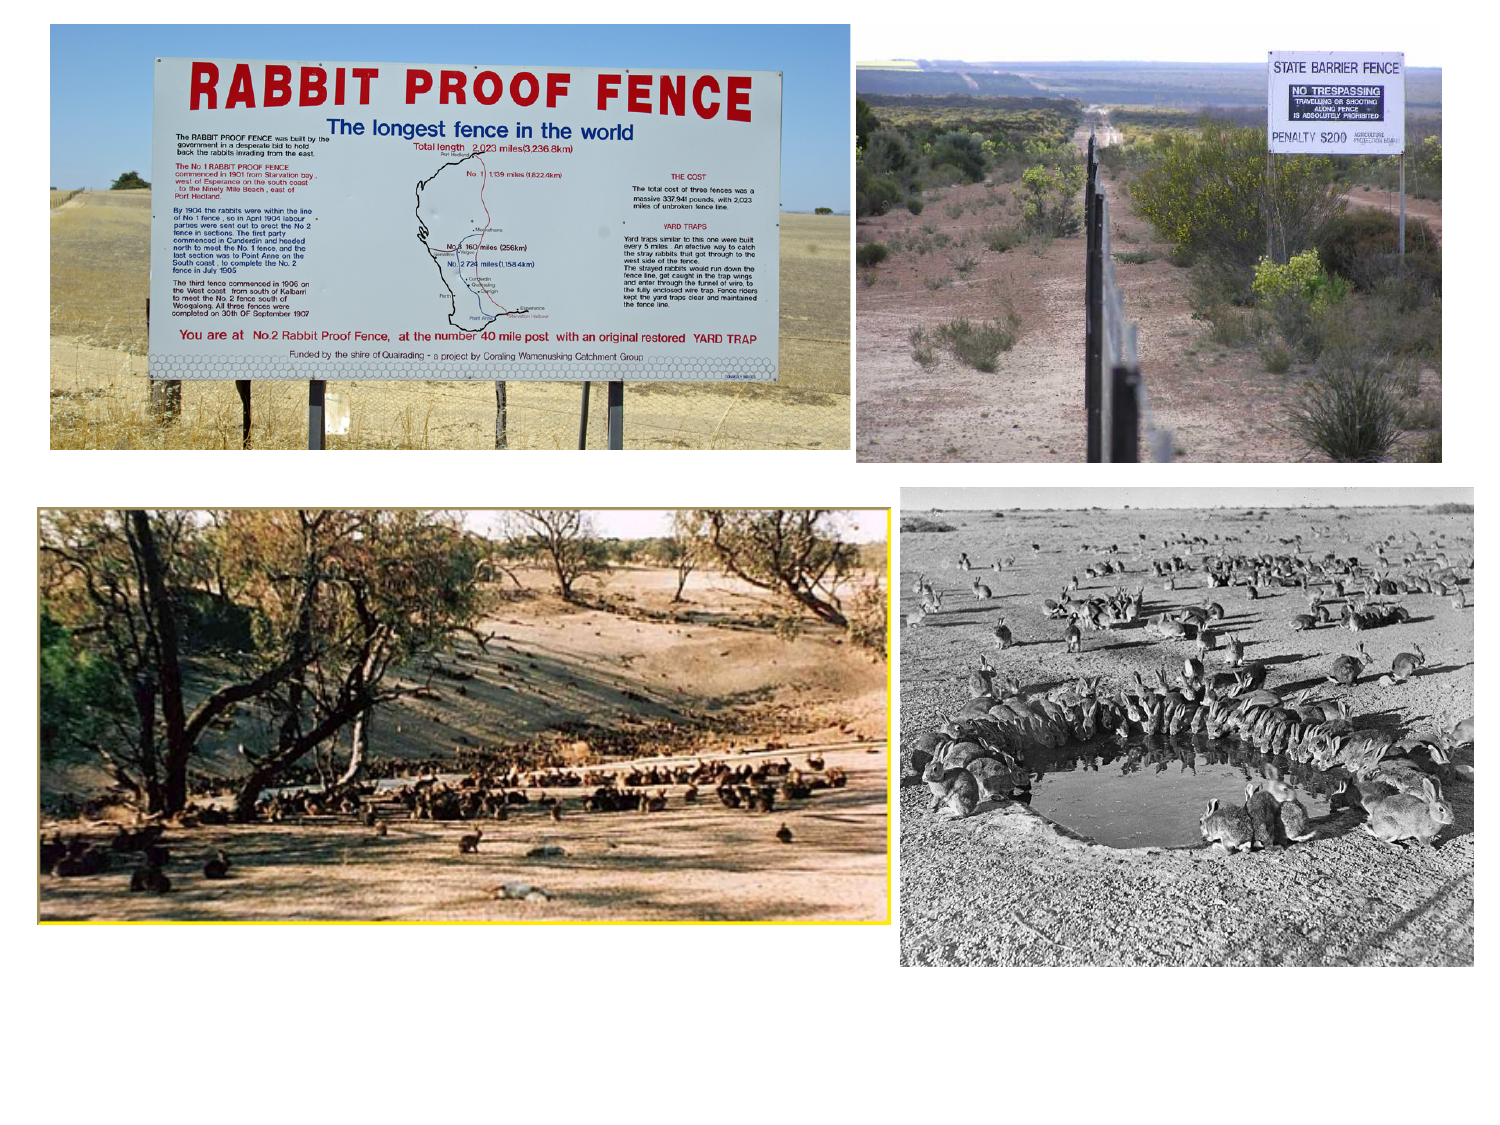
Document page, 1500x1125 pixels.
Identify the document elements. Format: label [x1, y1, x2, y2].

picture [899, 487, 1474, 967]
picture [49, 24, 851, 451]
picture [855, 24, 1442, 463]
picture [37, 506, 891, 926]
